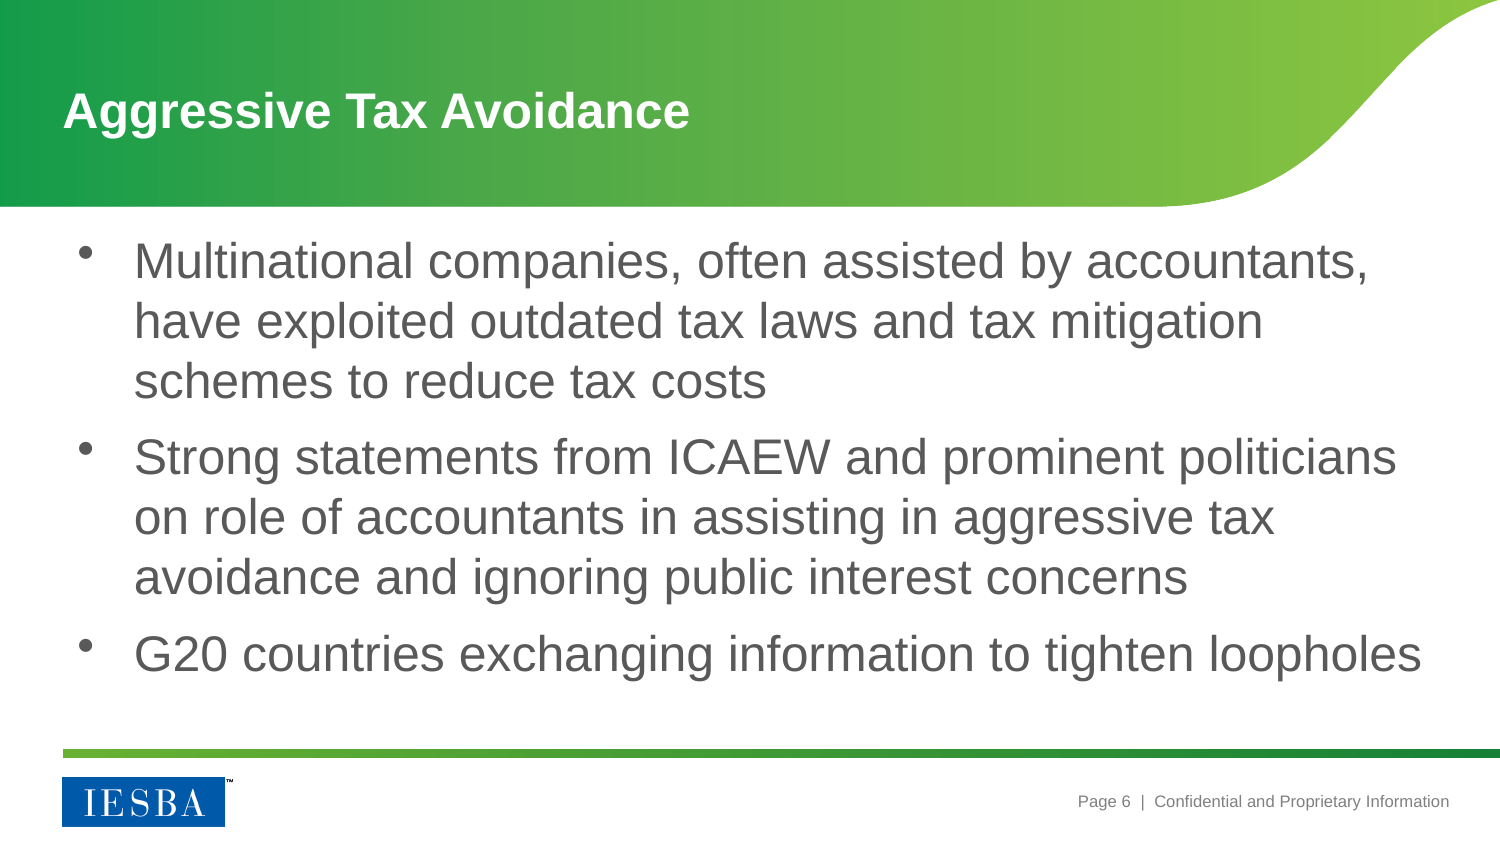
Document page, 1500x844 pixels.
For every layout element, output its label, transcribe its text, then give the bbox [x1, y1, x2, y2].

title Aggressive Tax Avoidance [62, 75, 1300, 142]
picture [0, 0, 1500, 207]
picture [62, 777, 233, 827]
list Multinational companies, often assisted by accountants, have exploited outdated tax laws and tax mitigation schemes to reduce tax costs Strong statements from ICAEW and prominent politicians on role of accountants in assisting in aggressive tax avoidance and ignoring public interest concerns G20 countries exchanging information to tighten loopholes [62, 220, 1450, 724]
